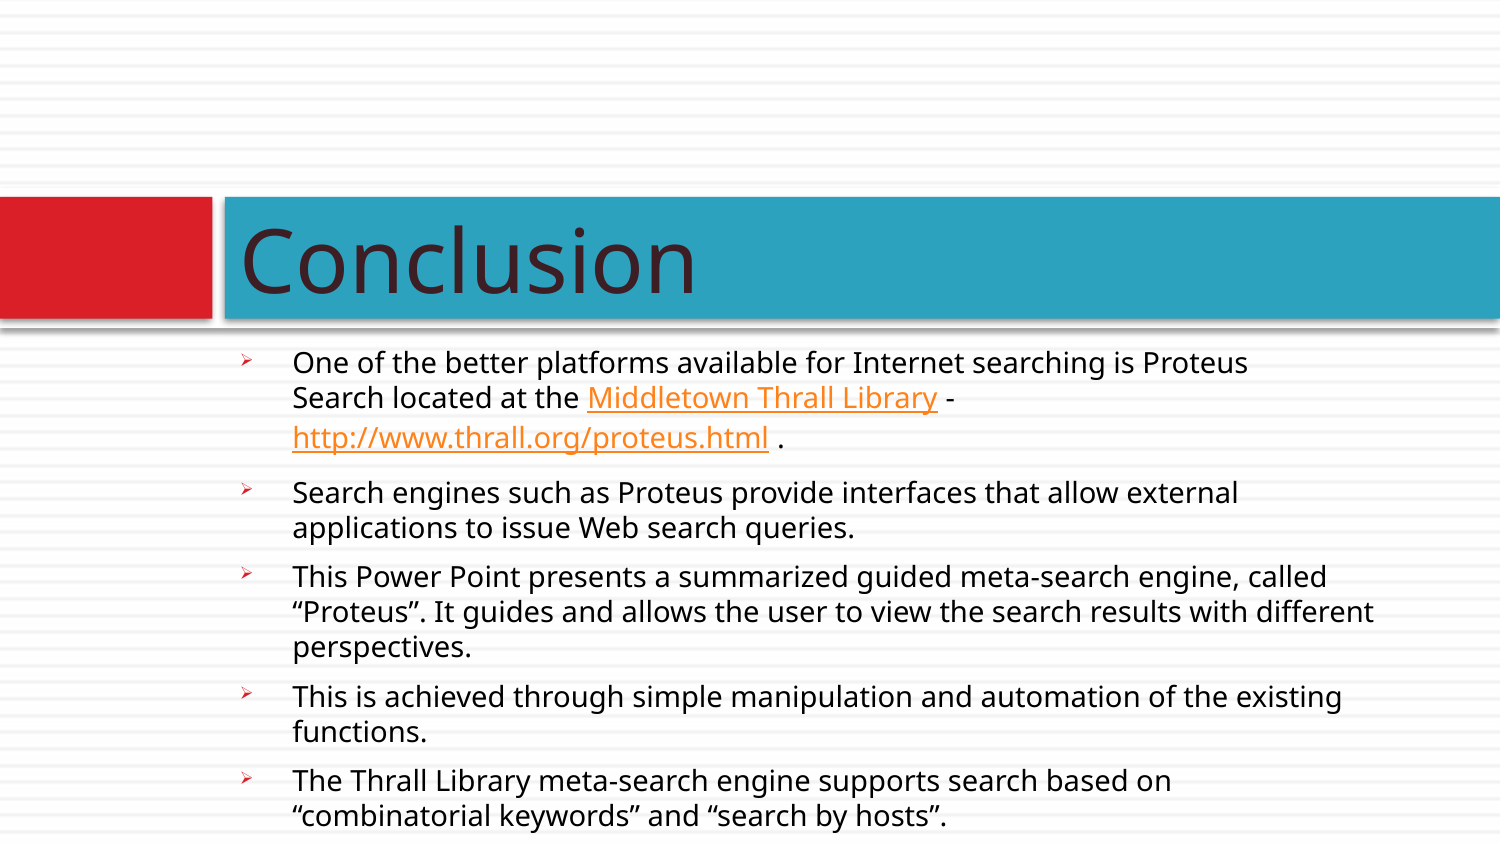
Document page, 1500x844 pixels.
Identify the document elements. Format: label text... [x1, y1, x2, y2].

list One of the better platforms available for Internet searching is Proteus Search located at the Middletown Thrall Library - http://www.thrall.org/proteus.html . Search engines such as Proteus provide interfaces that allow external applications to issue Web search queries. This Power Point presents a summarized guided meta-search engine, called “Proteus”. It guides and allows the user to view the search results with different perspectives. This is achieved through simple manipulation and automation of the existing functions. The Thrall Library meta-search engine supports search based on “combinatorial keywords” and “search by hosts”. The capability of Proteus cluster architecture through its programmable Web services creates advanced search features at a third party user application level. [225, 337, 1394, 544]
title Conclusion [225, 196, 1475, 319]
